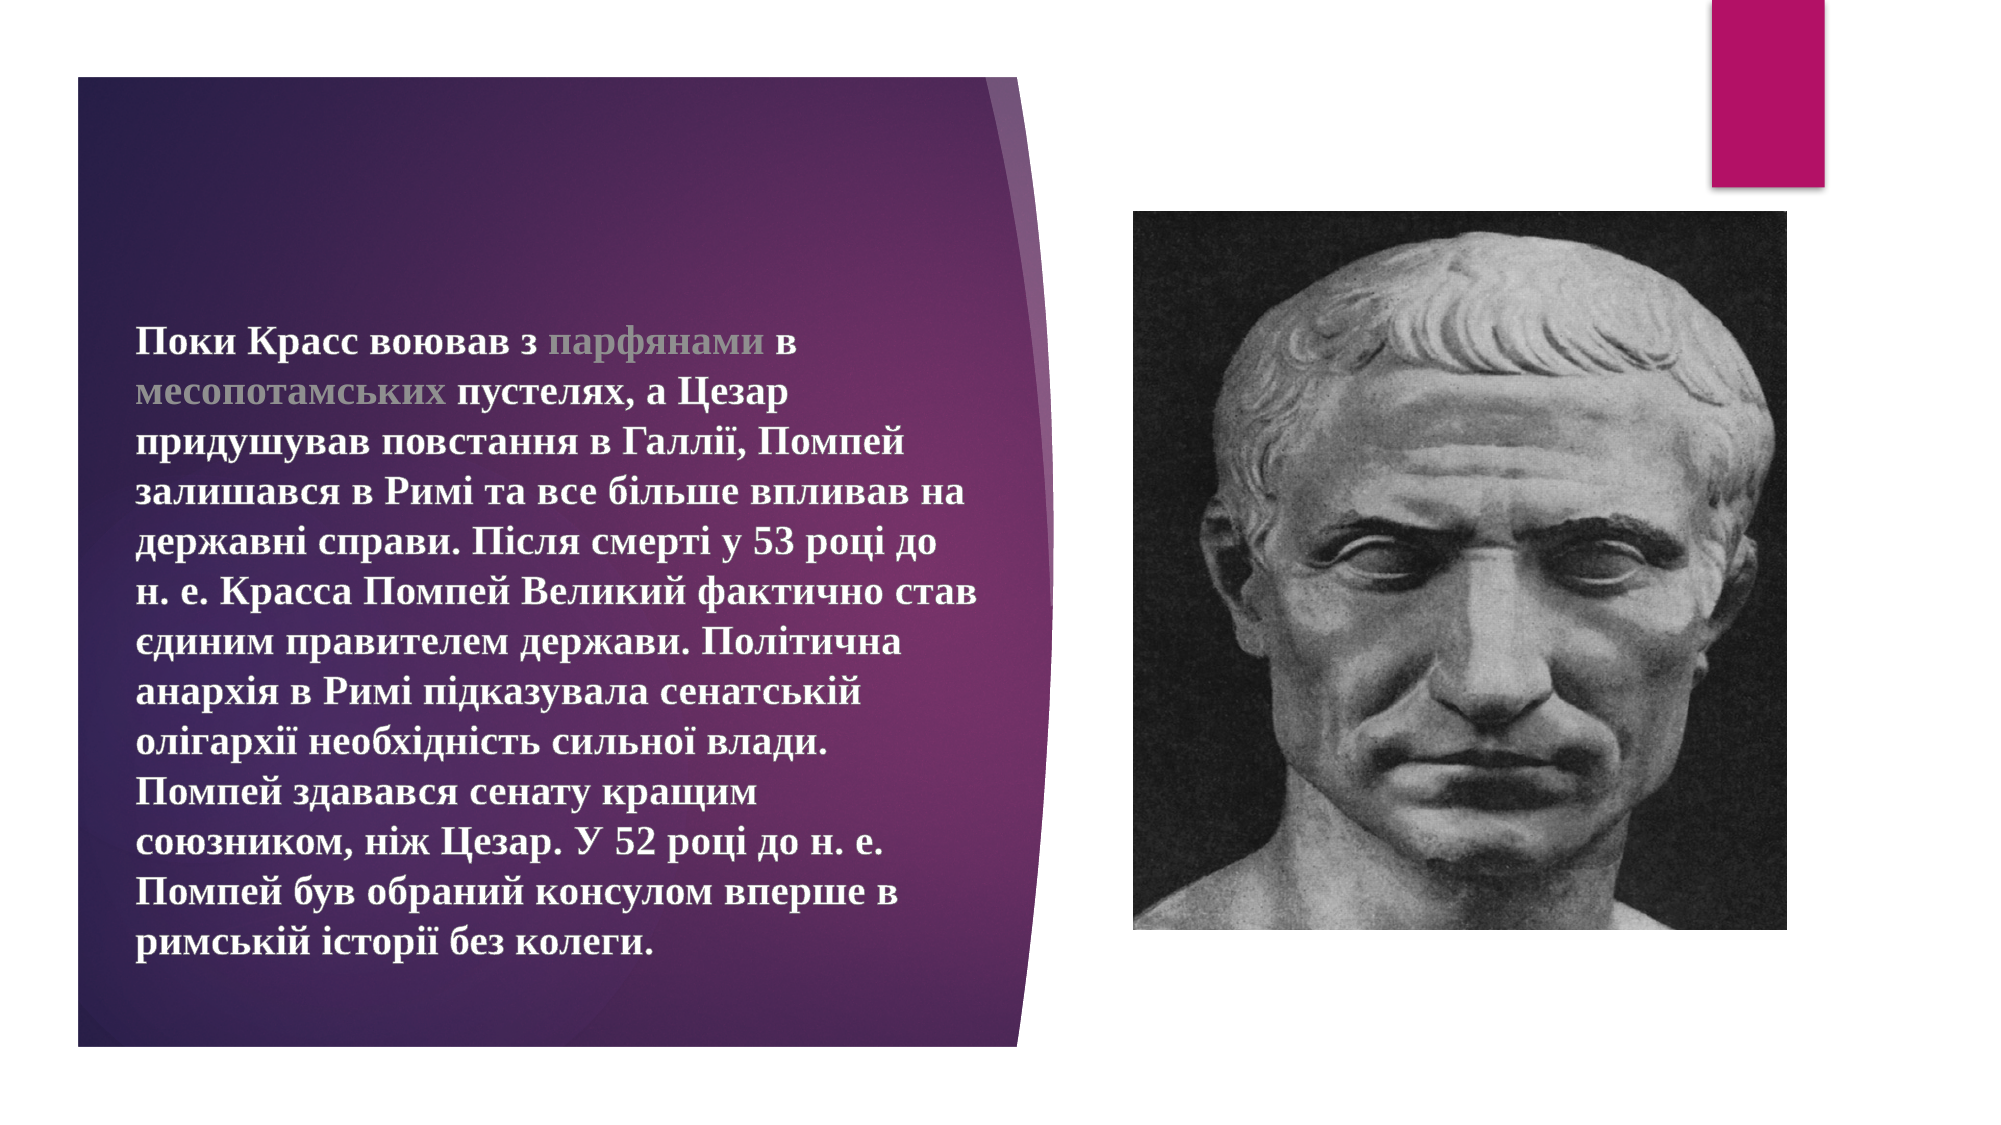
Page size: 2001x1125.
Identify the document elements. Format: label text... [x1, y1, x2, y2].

text_box Поки Красс воював з парфянами в месопотамських пустелях, а Цезар придушував повстання в Галлії, Помпей залишався в Римі та все більше впливав на державні справи. Після смерті у 53 році до н. е. Красса Помпей Великий фактично став єдиним правителем держави. Політична анархія в Римі підказувала сенатській олігархії необхідність сильної влади. Помпей здавався сенату кращим союзником, ніж Цезар. У 52 році до н. е. Помпей був обраний консулом вперше в римській історії без колеги. [120, 305, 1000, 970]
picture [1133, 211, 1787, 930]
